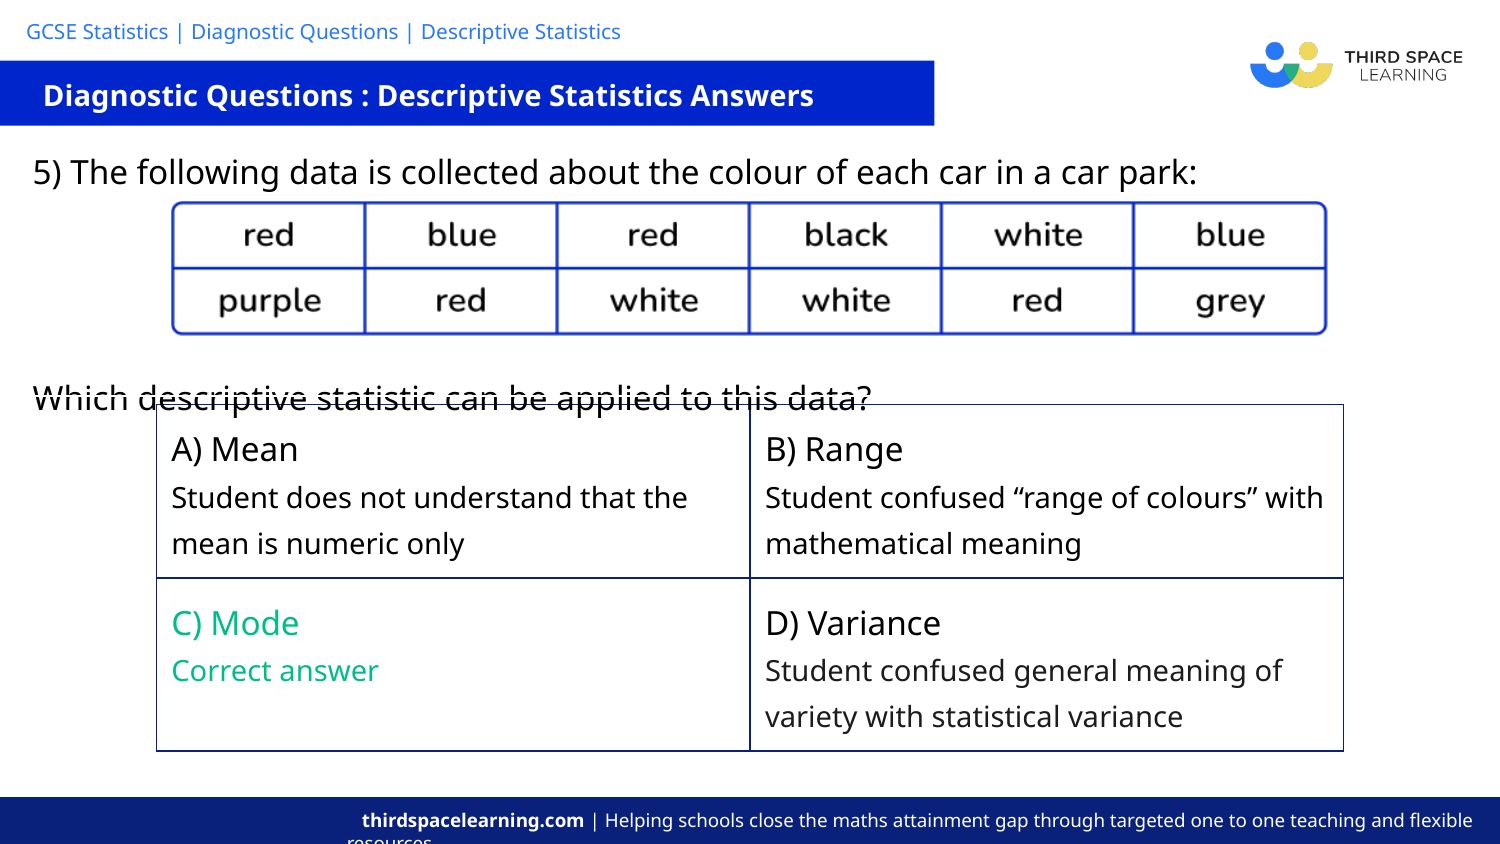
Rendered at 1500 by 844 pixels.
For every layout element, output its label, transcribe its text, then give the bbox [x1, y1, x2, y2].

table_header 5) The following data is collected about the colour of each car in a car park: Which descriptive statistic can be applied to this data? [19, 142, 1459, 395]
table_header A) Mean Student does not understand that the mean is numeric only [157, 405, 749, 577]
table_cell D) Variance Student confused general meaning of variety with statistical variance [751, 579, 1343, 750]
table_cell C) Mode Correct answer [157, 579, 749, 750]
picture [1250, 33, 1465, 99]
text_box Diagnostic Questions : Descriptive Statistics Answers [27, 61, 880, 127]
picture [171, 200, 1329, 338]
table_header B) Range Student confused “range of colours” with mathematical meaning [751, 405, 1343, 577]
